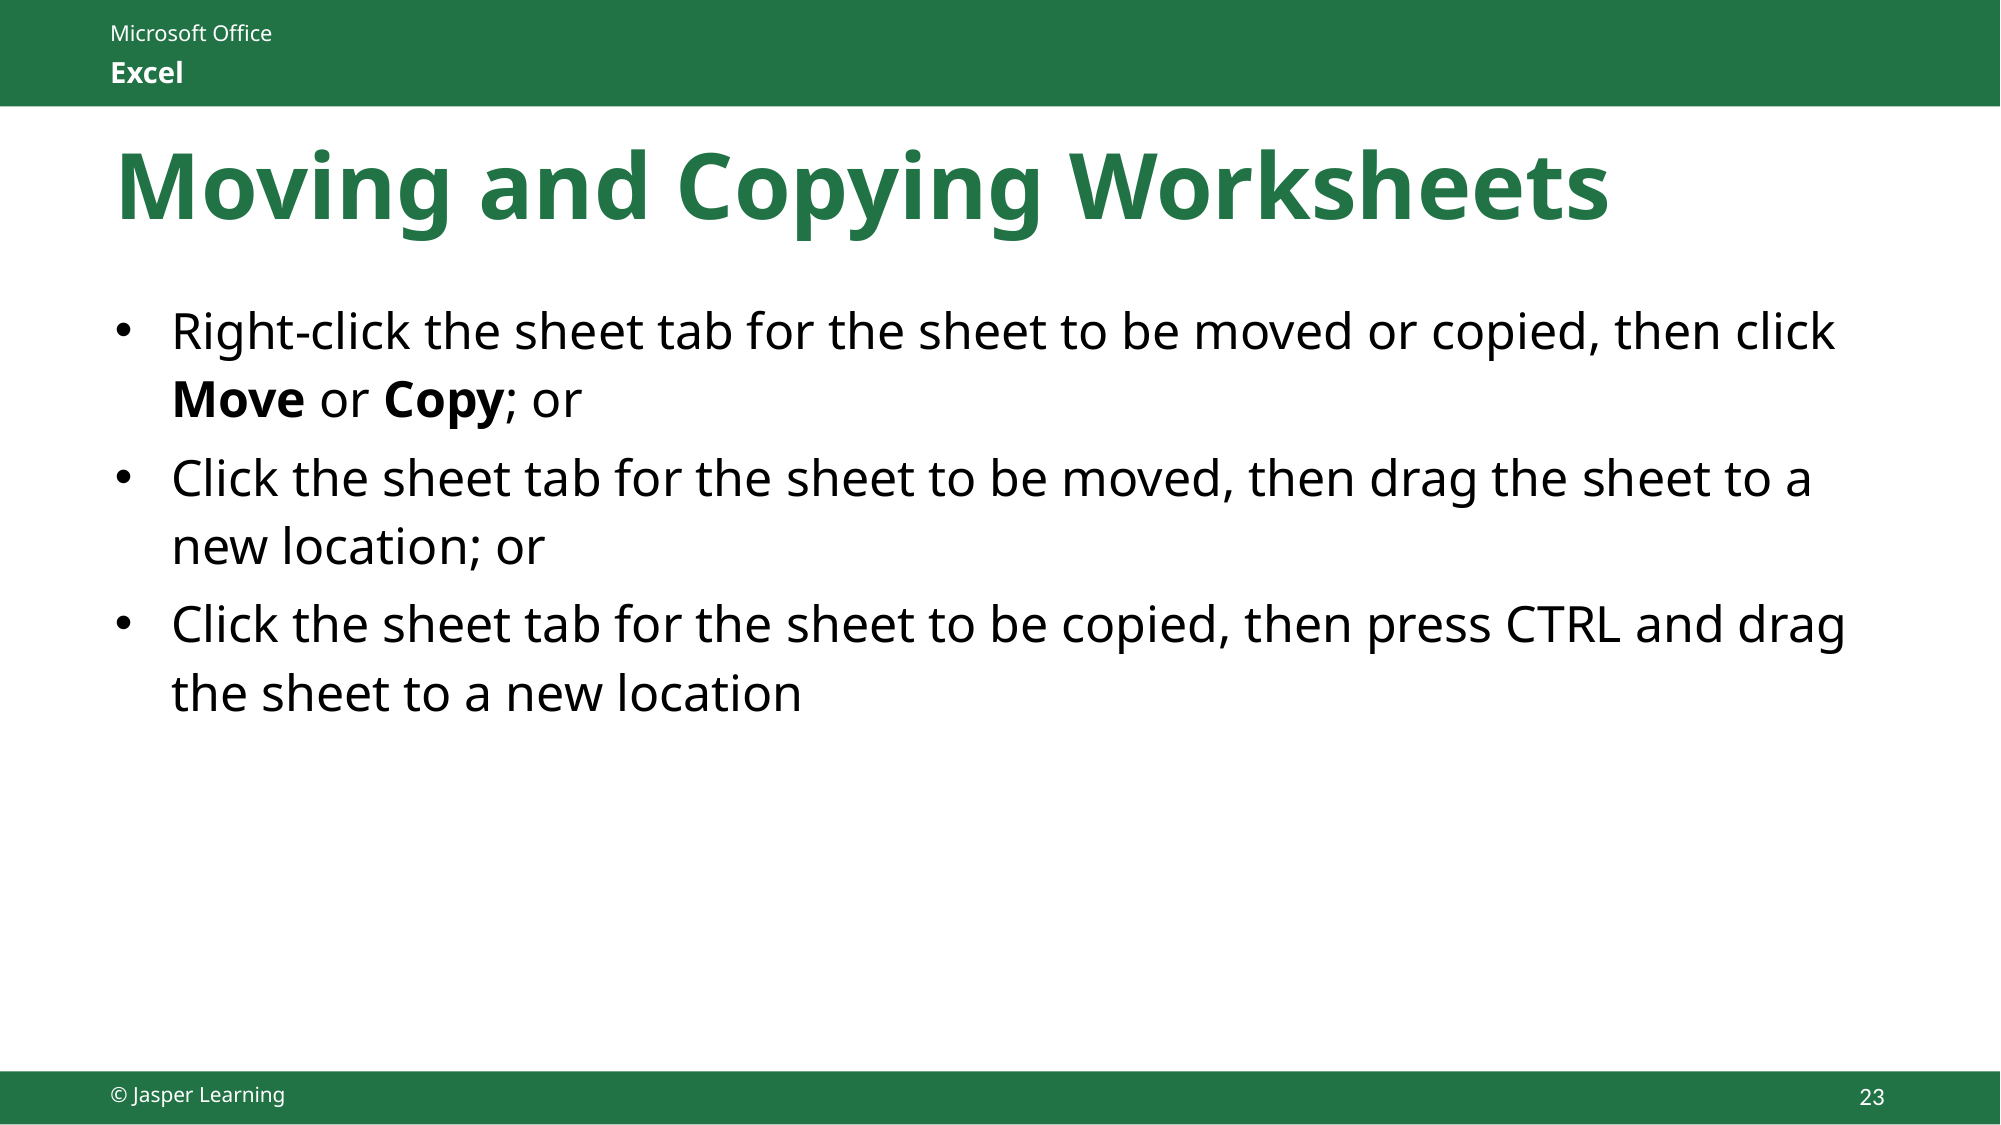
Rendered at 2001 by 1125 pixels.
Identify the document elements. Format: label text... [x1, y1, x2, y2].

footer © Jasper Learning [95, 1065, 729, 1125]
title Moving and Copying Worksheets [99, 118, 1866, 248]
list Right-click the sheet tab for the sheet to be moved or copied, then click Move or Copy; or Click the sheet tab for the sheet to be moved, then drag the sheet to a new location; or Click the sheet tab for the sheet to be copied, then press CTRL and drag the sheet to a new location [99, 283, 1900, 1026]
slide_number 23 [1433, 1065, 1900, 1125]
